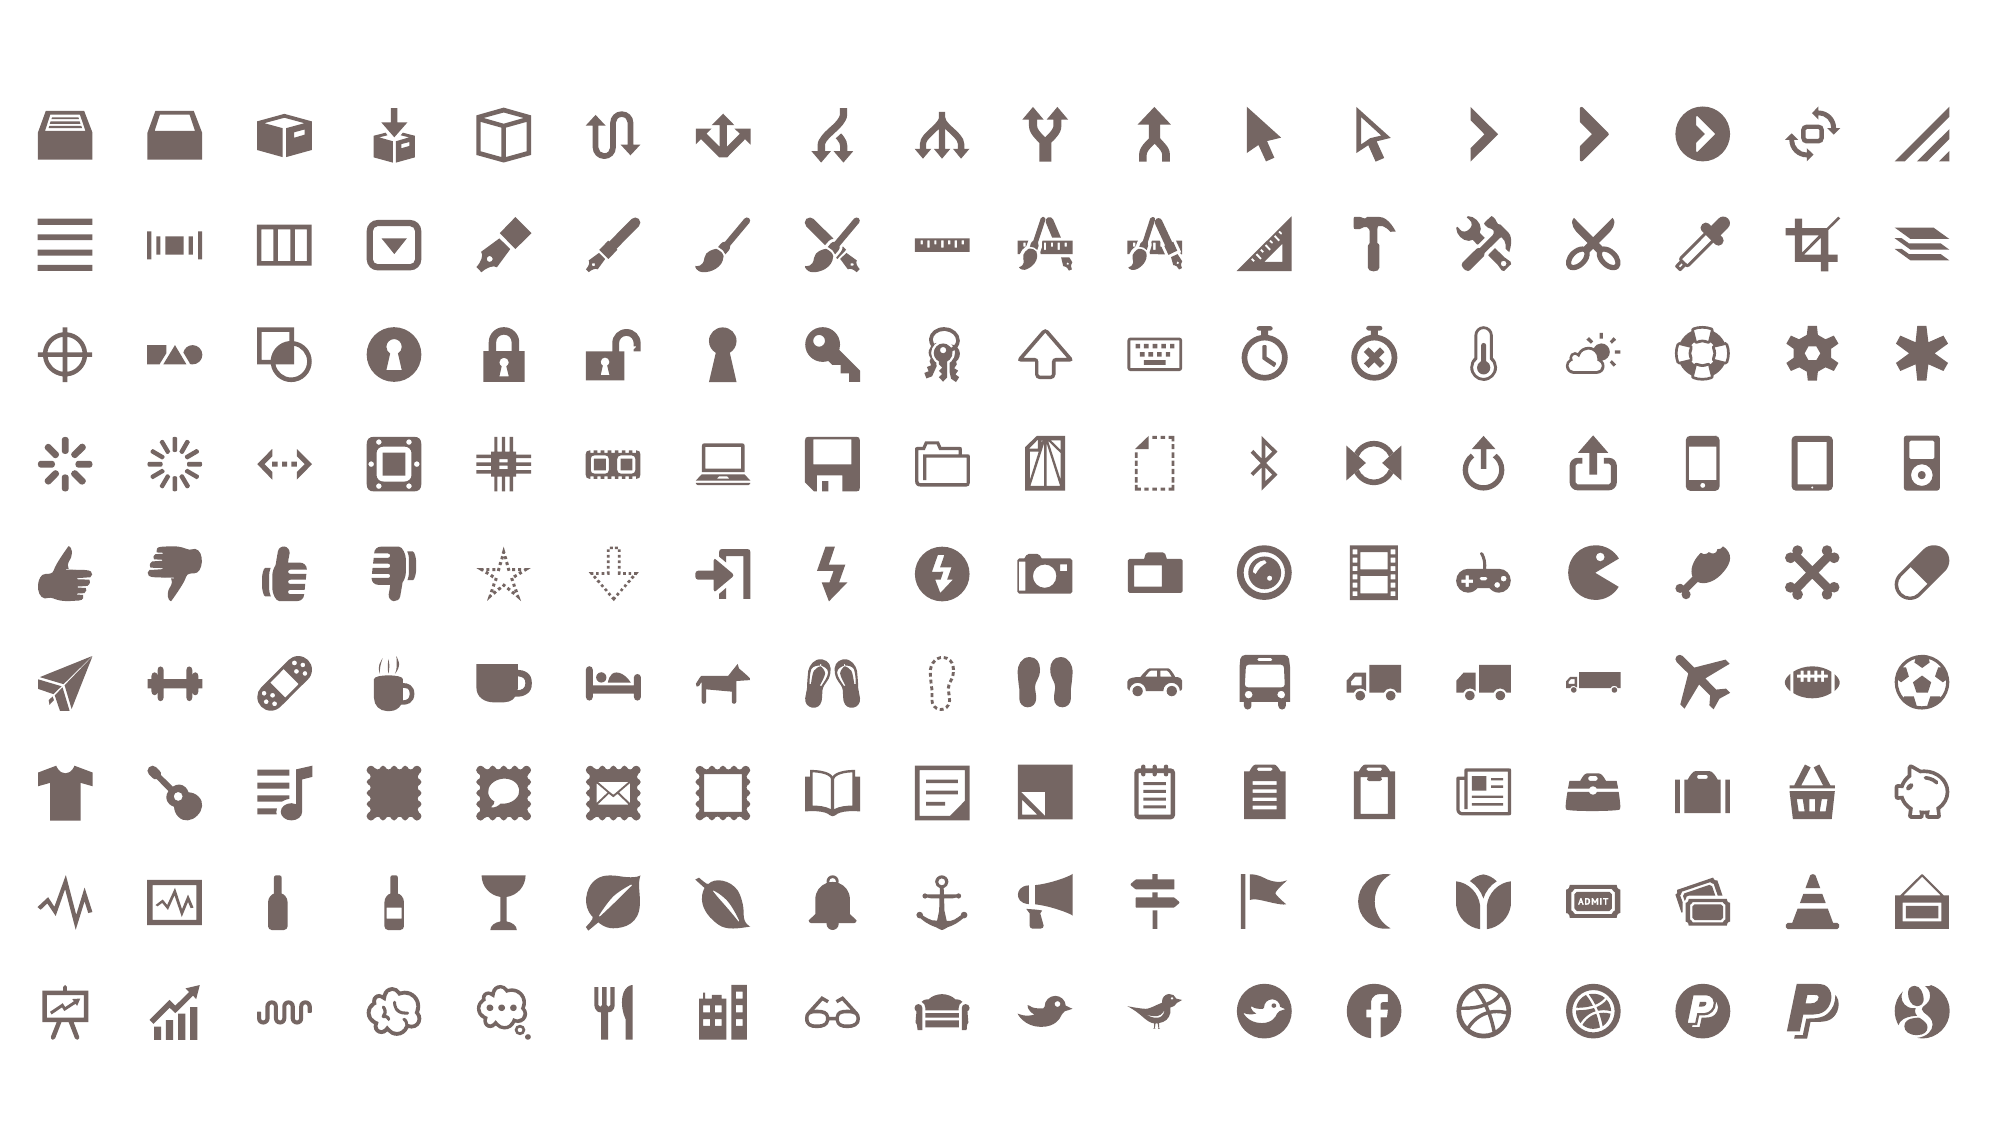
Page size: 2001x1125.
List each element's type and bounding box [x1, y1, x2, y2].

text_box [1565, 343, 1610, 374]
text_box [38, 679, 62, 695]
text_box [695, 765, 751, 821]
text_box [804, 248, 834, 273]
text_box [1791, 435, 1833, 491]
text_box [272, 546, 307, 602]
text_box [1674, 325, 1730, 381]
text_box [925, 1020, 959, 1028]
text_box [1135, 892, 1180, 908]
text_box [1588, 993, 1605, 1005]
text_box [147, 546, 202, 602]
text_box [596, 672, 607, 683]
text_box [1017, 657, 1041, 708]
text_box [378, 658, 383, 675]
text_box [147, 231, 152, 260]
text_box [476, 765, 532, 821]
text_box [808, 875, 857, 931]
text_box [257, 327, 312, 383]
text_box [1356, 106, 1391, 162]
text_box [172, 436, 178, 453]
text_box [257, 113, 312, 158]
text_box [75, 460, 93, 468]
text_box [585, 329, 641, 381]
text_box [1239, 654, 1291, 710]
text_box [1685, 898, 1731, 926]
text_box [1149, 240, 1165, 255]
text_box [373, 675, 415, 712]
text_box [1578, 435, 1609, 475]
text_box [48, 696, 54, 705]
text_box [1127, 552, 1183, 593]
text_box [1477, 342, 1491, 375]
text_box [366, 219, 422, 271]
text_box [1353, 216, 1396, 272]
text_box [515, 594, 522, 602]
text_box [840, 252, 860, 273]
text_box [1127, 240, 1138, 255]
text_box [48, 125, 83, 129]
text_box [1495, 690, 1506, 701]
text_box [926, 801, 946, 806]
text_box [1793, 666, 1832, 699]
text_box [37, 327, 93, 383]
text_box [1168, 435, 1175, 442]
text_box [371, 546, 406, 602]
text_box [1786, 983, 1832, 1032]
text_box [155, 887, 194, 918]
text_box [42, 984, 89, 1040]
text_box [511, 588, 519, 595]
text_box [1017, 764, 1073, 820]
text_box [594, 987, 615, 1040]
text_box [1895, 874, 1949, 929]
text_box [1246, 106, 1282, 162]
text_box [382, 452, 406, 476]
text_box [1354, 440, 1393, 456]
text_box [296, 449, 313, 480]
text_box [1894, 238, 1950, 250]
text_box [1130, 874, 1175, 890]
text_box [1576, 995, 1593, 1008]
text_box [1363, 347, 1385, 368]
text_box [54, 687, 70, 711]
text_box [381, 108, 408, 138]
text_box [695, 113, 751, 158]
text_box [585, 111, 641, 159]
text_box [280, 765, 313, 821]
text_box [1128, 248, 1147, 270]
text_box [585, 450, 641, 479]
text_box [159, 474, 171, 489]
text_box [476, 436, 532, 492]
text_box [1456, 552, 1511, 593]
text_box [1785, 908, 1840, 930]
text_box [1675, 216, 1730, 272]
text_box [1061, 257, 1073, 271]
text_box [915, 441, 970, 487]
text_box [381, 238, 407, 255]
text_box [1355, 690, 1366, 701]
text_box [1894, 545, 1950, 600]
text_box [804, 217, 834, 246]
text_box [1137, 106, 1171, 162]
text_box [731, 984, 747, 1040]
text_box [1470, 106, 1499, 162]
text_box [1785, 133, 1814, 162]
text_box [695, 663, 751, 704]
text_box [695, 482, 751, 486]
text_box [1938, 151, 1950, 162]
text_box [1134, 764, 1176, 820]
text_box [1351, 325, 1398, 381]
text_box [179, 439, 190, 454]
text_box [184, 449, 199, 460]
text_box [44, 443, 60, 459]
text_box [914, 765, 970, 821]
text_box [607, 672, 631, 683]
text_box [37, 264, 93, 271]
text_box [159, 439, 171, 454]
text_box [1346, 983, 1402, 1039]
text_box [1456, 672, 1476, 693]
text_box [1698, 1001, 1707, 1007]
text_box [1912, 675, 1932, 693]
text_box [150, 468, 165, 480]
text_box [914, 111, 970, 159]
text_box [1166, 685, 1177, 697]
text_box [71, 470, 86, 485]
text_box [187, 461, 203, 467]
text_box [585, 666, 641, 701]
text_box [1456, 983, 1512, 1039]
text_box [257, 1000, 312, 1025]
text_box [1017, 240, 1029, 255]
text_box [585, 765, 641, 821]
text_box [61, 436, 69, 455]
text_box [1675, 546, 1731, 600]
text_box [1785, 545, 1840, 600]
text_box [1675, 106, 1731, 162]
text_box [1908, 985, 1924, 1007]
text_box [37, 249, 93, 256]
text_box [1127, 668, 1183, 692]
text_box [262, 567, 271, 597]
text_box [198, 231, 203, 260]
text_box [1143, 360, 1166, 365]
text_box [1479, 664, 1511, 693]
text_box [1019, 248, 1038, 270]
text_box [37, 460, 56, 468]
text_box [1609, 360, 1617, 367]
text_box [156, 236, 161, 255]
text_box [822, 481, 829, 492]
text_box [834, 659, 861, 708]
text_box [1240, 874, 1246, 929]
text_box [1905, 905, 1939, 919]
text_box [1152, 910, 1158, 929]
text_box [147, 461, 163, 467]
text_box [1675, 654, 1731, 710]
text_box [257, 769, 290, 776]
text_box [1139, 217, 1156, 250]
text_box [1241, 326, 1288, 381]
text_box [1035, 873, 1073, 916]
text_box [188, 236, 193, 255]
text_box [71, 443, 86, 459]
text_box [1599, 1012, 1611, 1027]
text_box [833, 133, 854, 163]
text_box [1456, 881, 1481, 930]
text_box [1353, 764, 1396, 820]
text_box [1794, 994, 1839, 1039]
text_box [1675, 877, 1723, 913]
text_box [1789, 764, 1835, 789]
text_box [39, 656, 93, 685]
text_box [1801, 124, 1824, 144]
text_box [1143, 805, 1166, 809]
text_box [719, 587, 727, 599]
text_box [811, 108, 848, 163]
text_box [1143, 789, 1166, 793]
text_box [1462, 453, 1505, 491]
text_box [1236, 545, 1292, 600]
text_box [620, 458, 633, 471]
text_box [38, 765, 93, 821]
text_box [914, 1004, 923, 1031]
text_box [1811, 106, 1841, 135]
text_box [395, 132, 415, 163]
text_box [804, 436, 860, 492]
text_box [1725, 779, 1730, 814]
text_box [1579, 672, 1621, 689]
text_box [37, 875, 93, 930]
text_box [1132, 685, 1143, 697]
text_box [1895, 325, 1949, 381]
text_box [1894, 764, 1950, 819]
text_box [1045, 217, 1061, 238]
text_box [585, 252, 606, 273]
text_box [486, 1004, 494, 1012]
text_box [476, 664, 532, 703]
text_box [44, 470, 60, 485]
text_box [489, 588, 497, 595]
text_box [183, 345, 203, 365]
text_box [1262, 345, 1277, 367]
text_box [1465, 690, 1475, 701]
text_box [1923, 776, 1938, 785]
text_box [1385, 690, 1396, 701]
text_box [61, 474, 69, 492]
text_box [599, 217, 641, 259]
text_box [1461, 216, 1512, 272]
text_box [1456, 768, 1512, 816]
text_box [1685, 435, 1720, 491]
text_box [1236, 983, 1292, 1039]
text_box [1916, 129, 1950, 162]
text_box [585, 875, 641, 931]
text_box [1017, 885, 1029, 905]
text_box [719, 549, 751, 599]
text_box [1692, 904, 1724, 921]
text_box [1486, 881, 1511, 930]
text_box [1894, 227, 1950, 239]
text_box [1250, 435, 1278, 491]
text_box [163, 345, 187, 365]
text_box [1675, 779, 1680, 814]
text_box [154, 1026, 162, 1040]
text_box [147, 765, 203, 821]
text_box [257, 782, 290, 789]
text_box [1488, 248, 1512, 272]
text_box [1040, 240, 1073, 255]
text_box [190, 1007, 198, 1040]
text_box [37, 234, 93, 241]
text_box [1017, 553, 1073, 594]
text_box [394, 656, 400, 674]
text_box [483, 327, 525, 382]
text_box [165, 1020, 174, 1040]
text_box [1785, 216, 1841, 272]
text_box [1127, 993, 1183, 1029]
text_box [499, 217, 532, 250]
text_box [1456, 216, 1485, 245]
text_box [1904, 1017, 1928, 1036]
text_box [366, 987, 422, 1036]
text_box [500, 555, 508, 560]
text_box [64, 657, 93, 710]
text_box [147, 879, 202, 926]
text_box [1903, 435, 1940, 491]
text_box [1799, 893, 1826, 904]
text_box [1917, 985, 1950, 1039]
text_box [1017, 995, 1073, 1027]
text_box [257, 449, 273, 480]
text_box [165, 236, 184, 255]
text_box [1346, 445, 1366, 481]
text_box [1784, 673, 1791, 692]
text_box [476, 238, 511, 273]
text_box [178, 1013, 186, 1040]
text_box [1143, 797, 1166, 801]
text_box [1894, 106, 1950, 162]
text_box [1574, 891, 1612, 912]
text_box [257, 795, 290, 802]
text_box [498, 1004, 506, 1012]
text_box [366, 765, 422, 821]
text_box [1168, 484, 1175, 491]
text_box [695, 474, 751, 481]
text_box [914, 238, 970, 252]
text_box [699, 992, 727, 1040]
text_box [1018, 329, 1073, 380]
text_box [1789, 791, 1835, 820]
text_box [147, 345, 167, 365]
text_box [1143, 782, 1166, 786]
text_box [804, 996, 860, 1029]
text_box [1349, 545, 1398, 601]
text_box [924, 327, 960, 383]
text_box [407, 551, 417, 581]
text_box [172, 476, 178, 492]
text_box [1805, 874, 1821, 889]
text_box [805, 659, 831, 708]
text_box [925, 1013, 959, 1018]
text_box [1025, 435, 1066, 491]
text_box [1611, 687, 1618, 693]
text_box [1566, 217, 1621, 271]
text_box [1026, 908, 1044, 929]
text_box [1050, 657, 1073, 708]
text_box [695, 248, 724, 273]
text_box [1569, 457, 1617, 491]
text_box [816, 546, 848, 602]
text_box [1566, 983, 1621, 1039]
text_box [1244, 764, 1286, 820]
text_box [1894, 654, 1950, 710]
text_box [1171, 254, 1183, 270]
text_box [1155, 218, 1178, 255]
text_box [1127, 337, 1183, 372]
text_box [1236, 216, 1292, 272]
text_box [921, 994, 963, 1011]
text_box [1249, 874, 1288, 905]
text_box [1579, 106, 1609, 162]
text_box [1565, 791, 1621, 812]
text_box [805, 327, 861, 382]
text_box [37, 110, 93, 160]
text_box [916, 875, 968, 931]
text_box [50, 998, 81, 1015]
text_box [1582, 1013, 1600, 1029]
text_box [393, 1000, 410, 1015]
text_box [484, 568, 490, 575]
text_box [384, 875, 404, 931]
text_box [501, 546, 506, 554]
text_box [149, 985, 200, 1024]
text_box [1683, 884, 1716, 901]
text_box [1894, 991, 1918, 1026]
text_box [1609, 337, 1617, 344]
text_box [1134, 484, 1141, 491]
text_box [366, 327, 422, 382]
text_box [476, 984, 528, 1030]
text_box [1175, 240, 1183, 255]
text_box [1566, 884, 1621, 918]
text_box [718, 217, 751, 255]
text_box [1471, 435, 1496, 469]
text_box [1134, 435, 1149, 450]
text_box [257, 656, 312, 711]
text_box [961, 1004, 970, 1031]
text_box [1470, 326, 1498, 381]
text_box [1684, 771, 1721, 814]
text_box [1675, 983, 1731, 1039]
text_box [1354, 470, 1393, 486]
text_box [1596, 999, 1612, 1012]
text_box [510, 1004, 517, 1012]
text_box [257, 808, 277, 815]
text_box [1894, 248, 1950, 261]
text_box [1022, 106, 1069, 162]
text_box [179, 474, 190, 489]
text_box [695, 877, 751, 929]
text_box [1382, 445, 1402, 481]
text_box [1469, 874, 1497, 899]
text_box [914, 546, 970, 602]
text_box [147, 110, 203, 160]
text_box [150, 449, 165, 460]
text_box [593, 458, 606, 471]
text_box [926, 779, 958, 784]
text_box [1586, 337, 1594, 344]
text_box [1568, 545, 1619, 600]
text_box [514, 1024, 526, 1036]
text_box [184, 468, 199, 480]
text_box [827, 217, 860, 255]
text_box [695, 558, 734, 592]
text_box [1576, 1008, 1596, 1024]
text_box [476, 107, 532, 163]
text_box [1567, 773, 1619, 789]
text_box [381, 1005, 391, 1022]
text_box [1471, 776, 1487, 791]
text_box [256, 224, 312, 266]
text_box [481, 875, 526, 931]
text_box [1358, 874, 1391, 929]
text_box [1917, 471, 1926, 480]
text_box [366, 436, 422, 492]
text_box [708, 327, 737, 383]
text_box [805, 769, 861, 817]
text_box [37, 218, 93, 225]
text_box [147, 666, 203, 702]
text_box [836, 246, 847, 259]
text_box [1346, 672, 1367, 693]
text_box [1906, 783, 1914, 791]
text_box [701, 443, 745, 473]
text_box [373, 132, 393, 163]
text_box [1029, 216, 1046, 250]
text_box [38, 546, 93, 602]
text_box [1369, 664, 1402, 693]
text_box [1566, 676, 1578, 689]
text_box [1248, 556, 1282, 590]
text_box [1834, 674, 1840, 692]
text_box [1786, 325, 1839, 381]
text_box [268, 875, 288, 931]
text_box [926, 790, 958, 795]
text_box [621, 984, 633, 1040]
